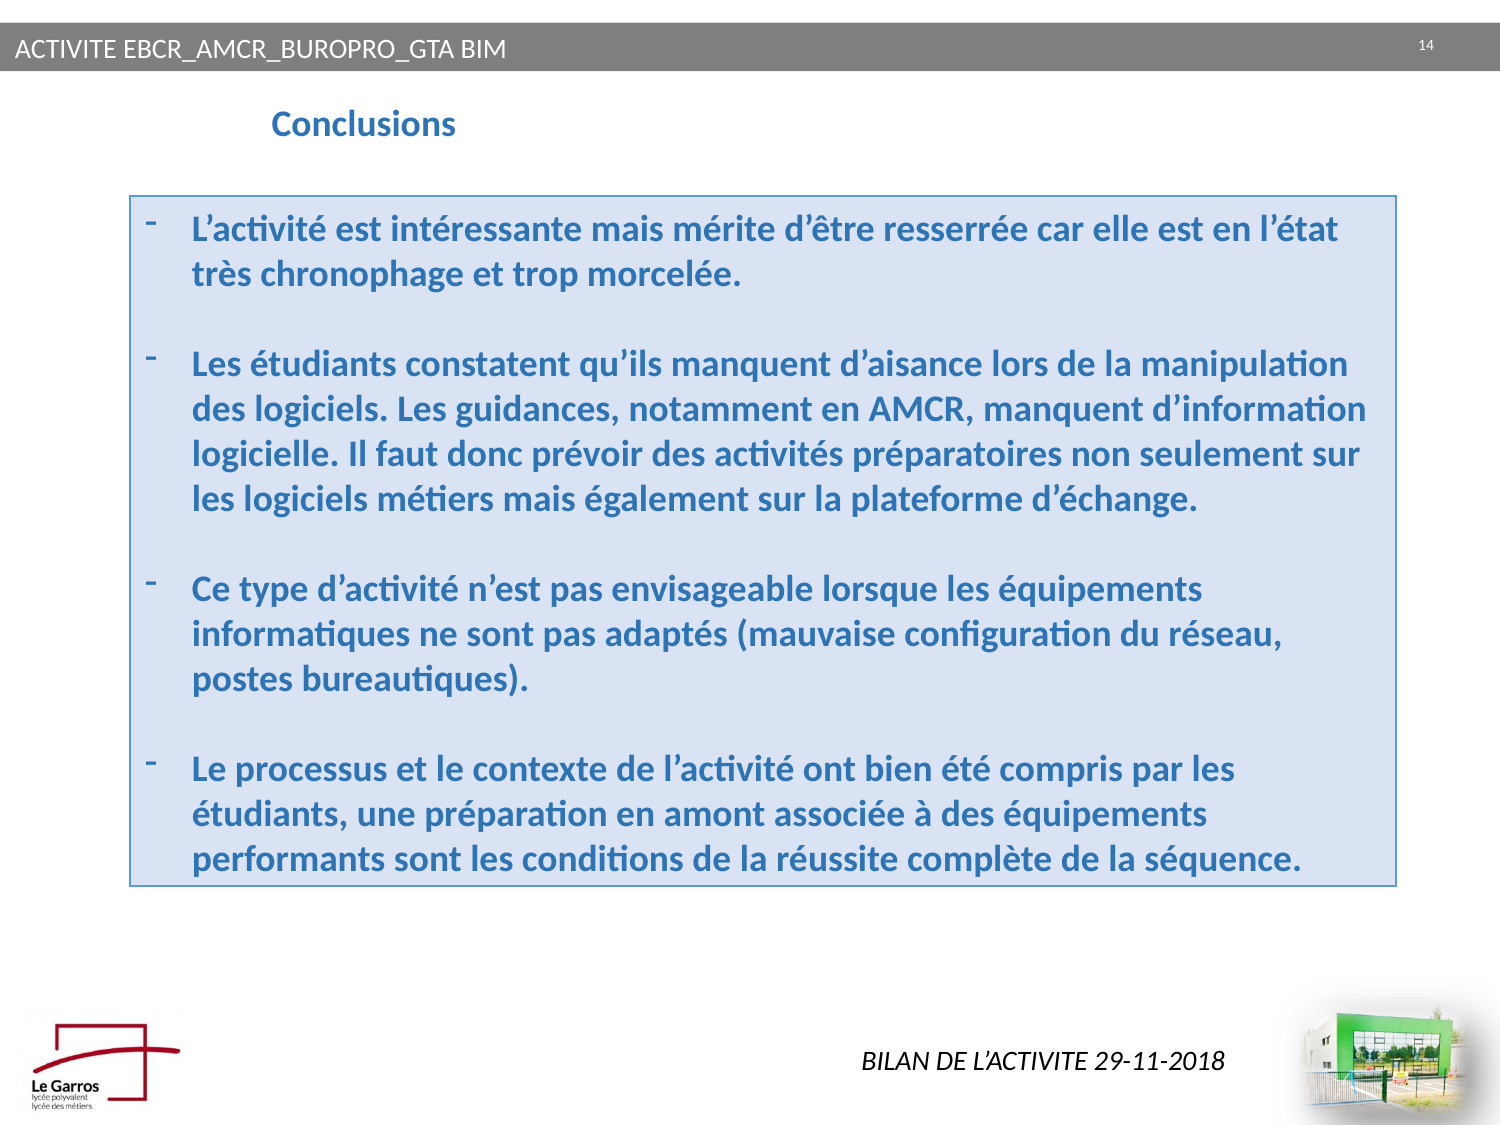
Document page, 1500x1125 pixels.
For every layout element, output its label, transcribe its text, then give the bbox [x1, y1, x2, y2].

text_box L’activité est intéressante mais mérite d’être resserrée car elle est en l’état très chronophage et trop morcelée. Les étudiants constatent qu’ils manquent d’aisance lors de la manipulation des logiciels. Les guidances, notamment en AMCR, manquent d’information logicielle. Il faut donc prévoir des activités préparatoires non seulement sur les logiciels métiers mais également sur la plateforme d’échange. Ce type d’activité n’est pas envisageable lorsque les équipements informatiques ne sont pas adaptés (mauvaise configuration du réseau, postes bureautiques). Le processus et le contexte de l’activité ont bien été compris par les étudiants, une préparation en amont associée à des équipements performants sont les conditions de la réussite complète de la séquence. [129, 195, 1397, 887]
text_box Conclusions [256, 91, 472, 151]
picture [21, 1013, 185, 1115]
picture [1323, 1023, 1451, 1098]
